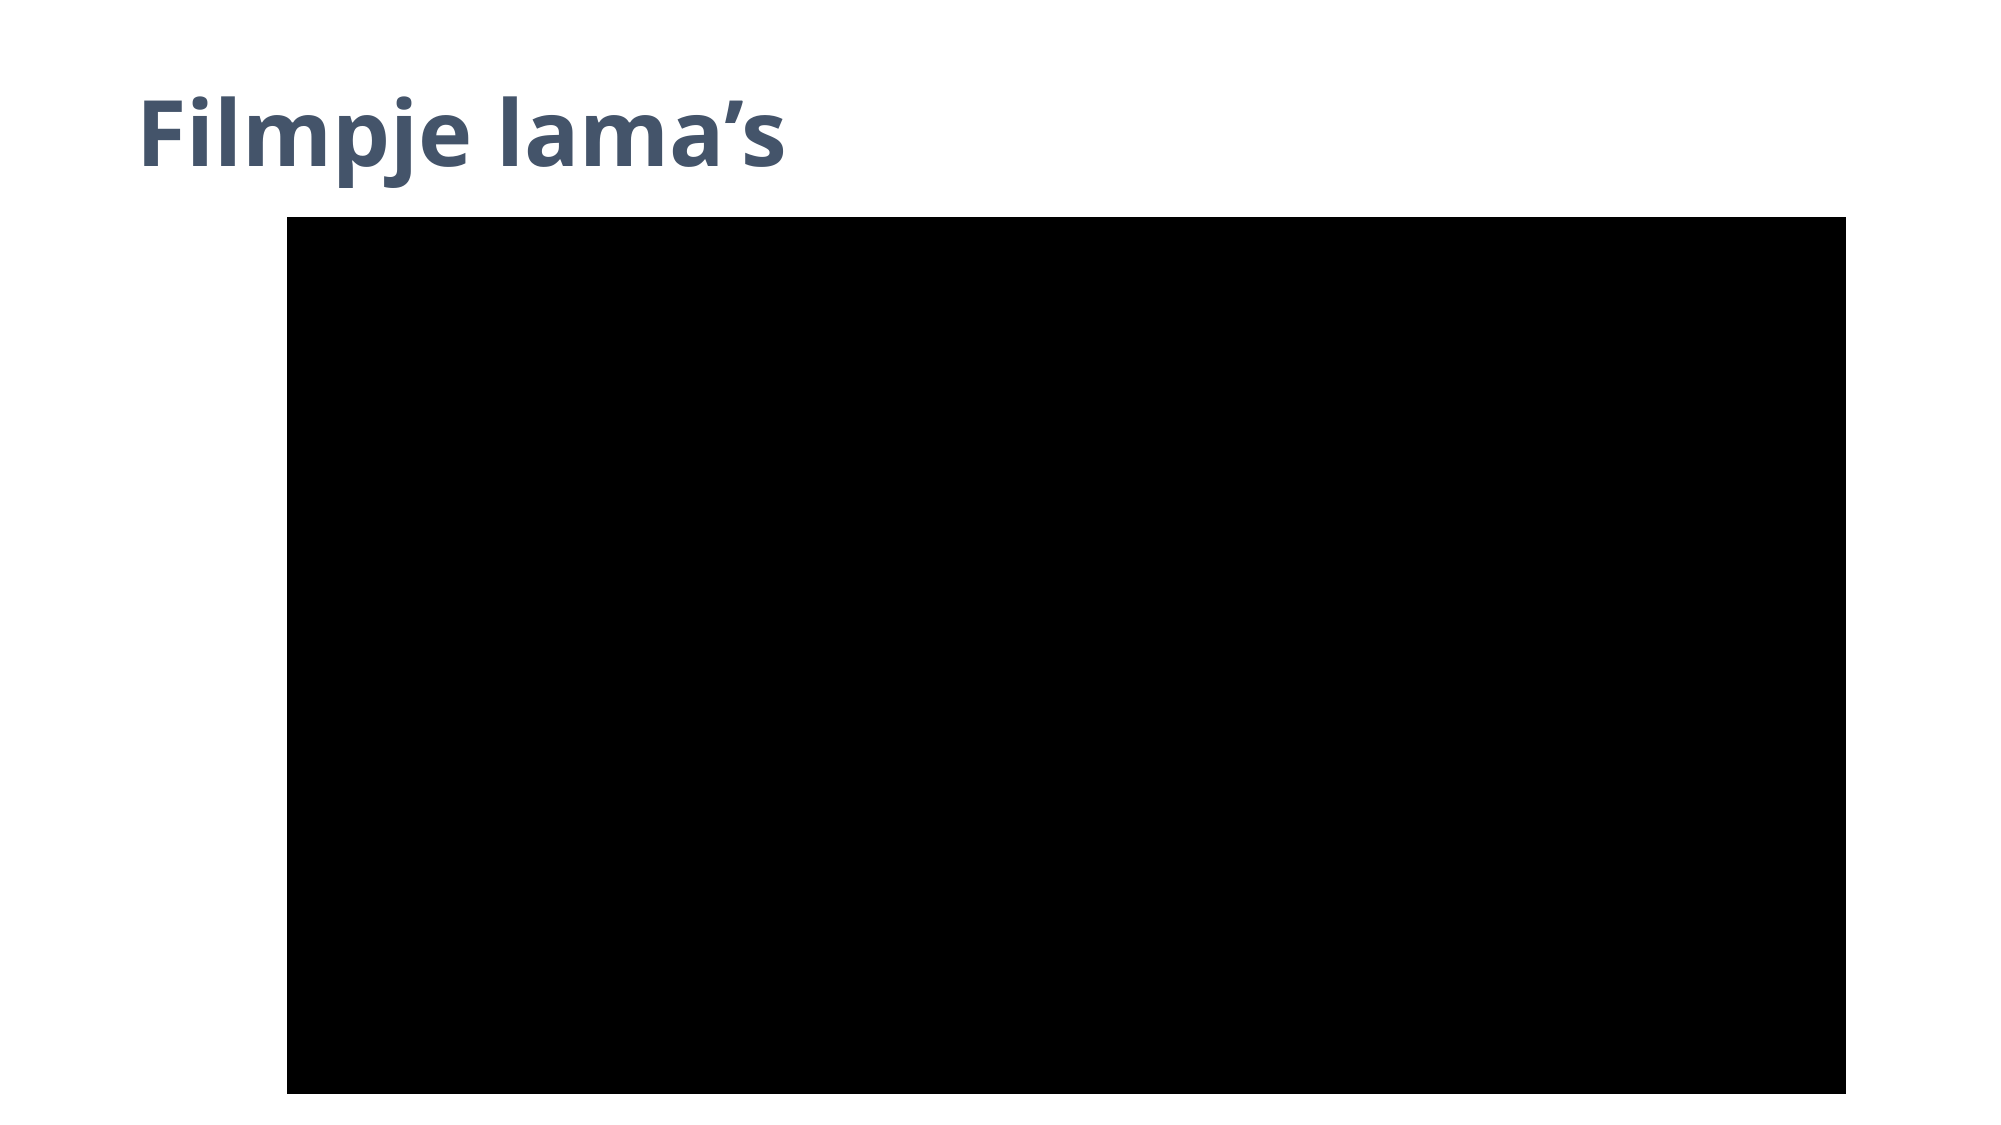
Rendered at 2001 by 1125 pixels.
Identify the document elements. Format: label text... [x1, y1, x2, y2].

title Filmpje lama’s [121, 27, 1847, 245]
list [286, 216, 1847, 1095]
